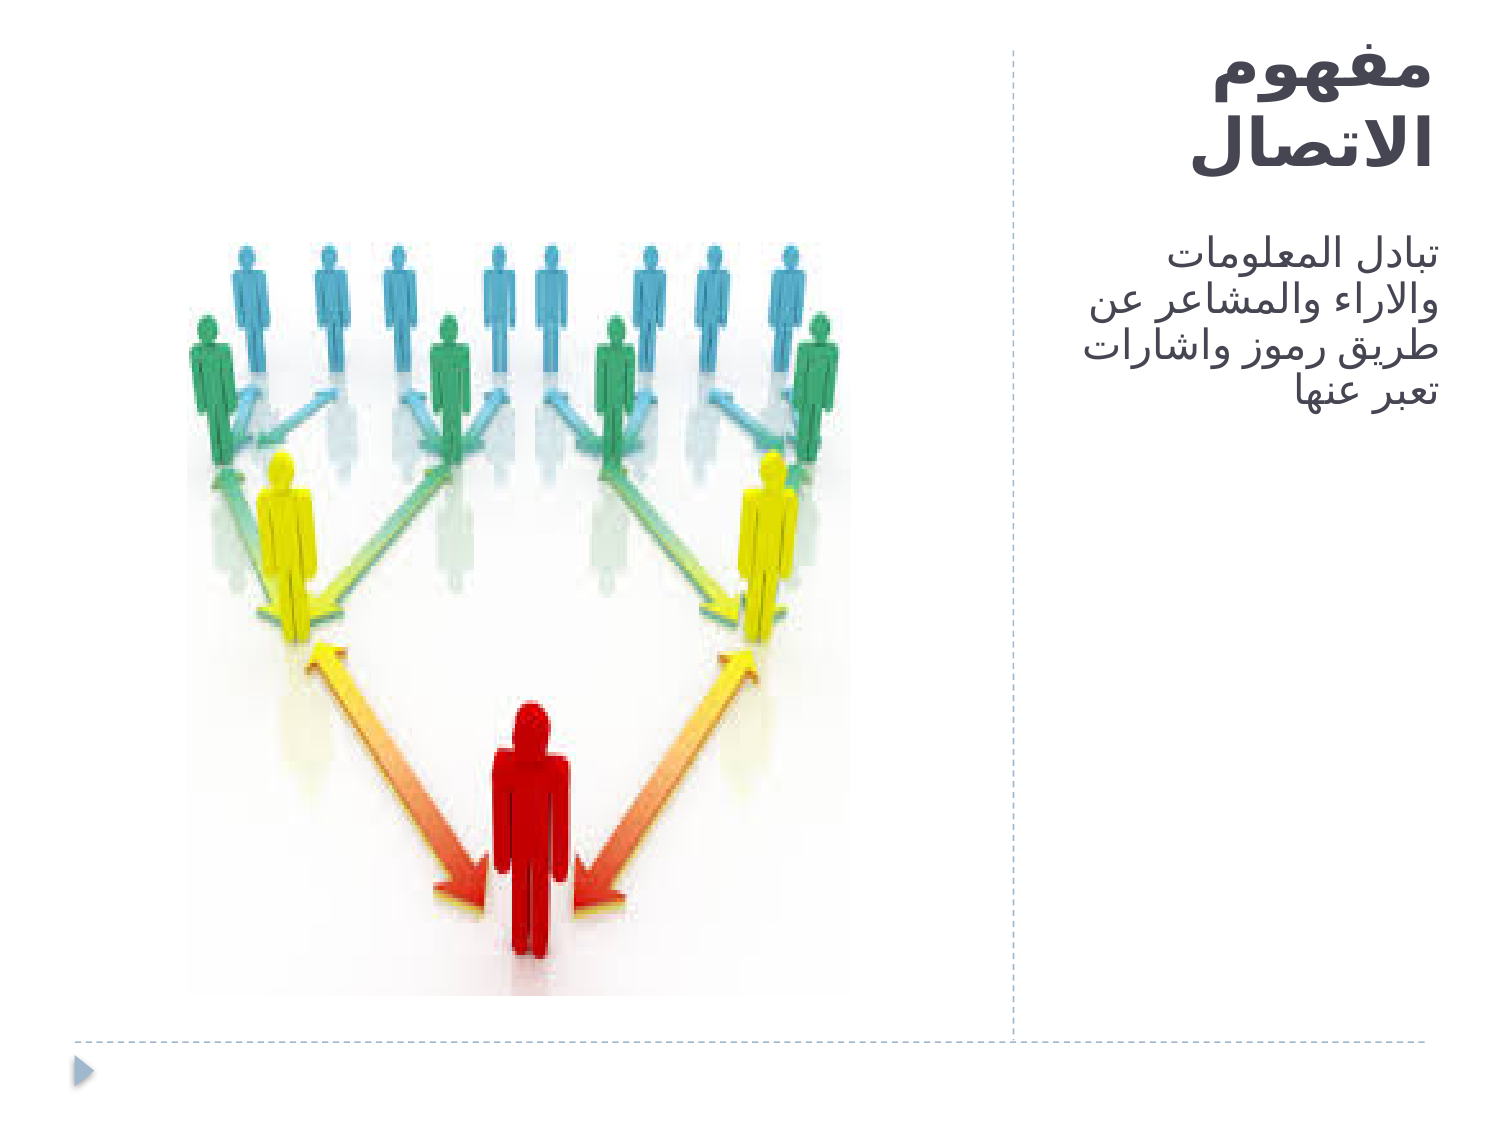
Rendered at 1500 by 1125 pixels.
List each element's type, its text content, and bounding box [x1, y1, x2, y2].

list تبادل المعلومات والاراء والمشاعر عن طريق رموز واشارات تعبر عنها [1042, 222, 1456, 1018]
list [187, 210, 851, 997]
title مفهوم الاتصال [1037, 50, 1450, 188]
